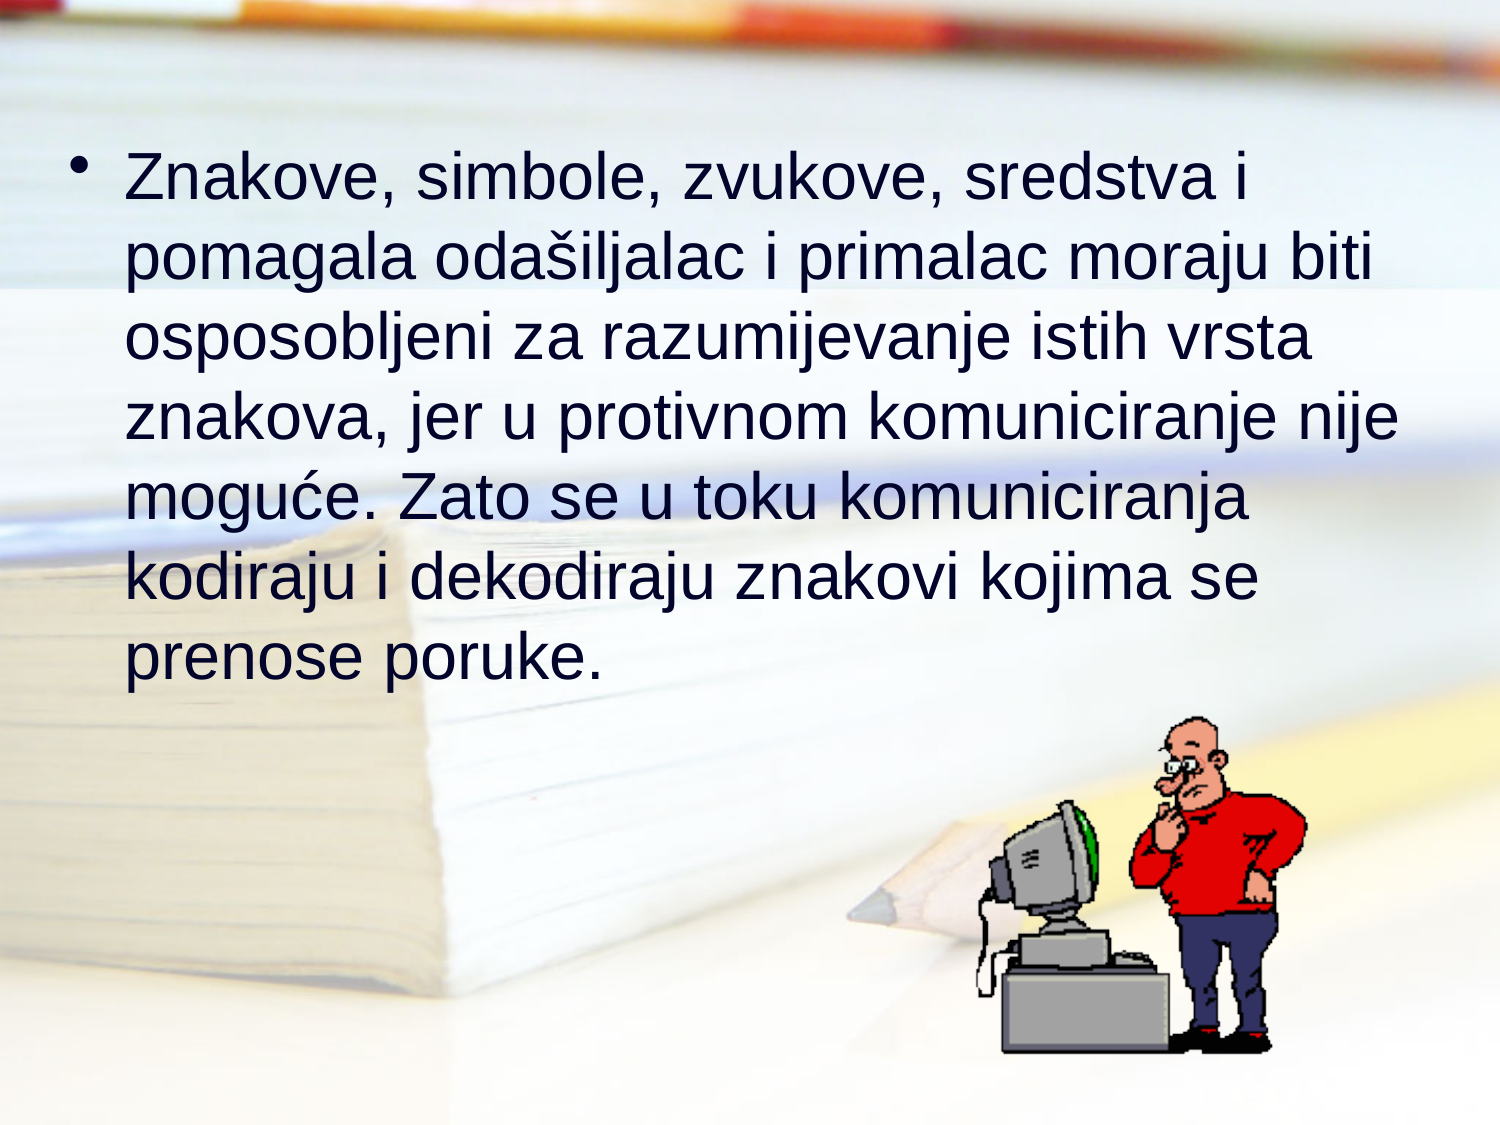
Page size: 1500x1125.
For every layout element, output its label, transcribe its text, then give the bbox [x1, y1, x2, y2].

list Znakove, simbole, zvukove, sredstva i pomagala odašiljalac i primalac moraju biti osposobljeni za razumijevanje istih vrsta znakova, jer u protivnom komuniciranje nije moguće. Zato se u toku komuniciranja kodiraju i dekodiraju znakovi kojima se prenose poruke. [53, 125, 1447, 976]
picture [0, 0, 1500, 1125]
